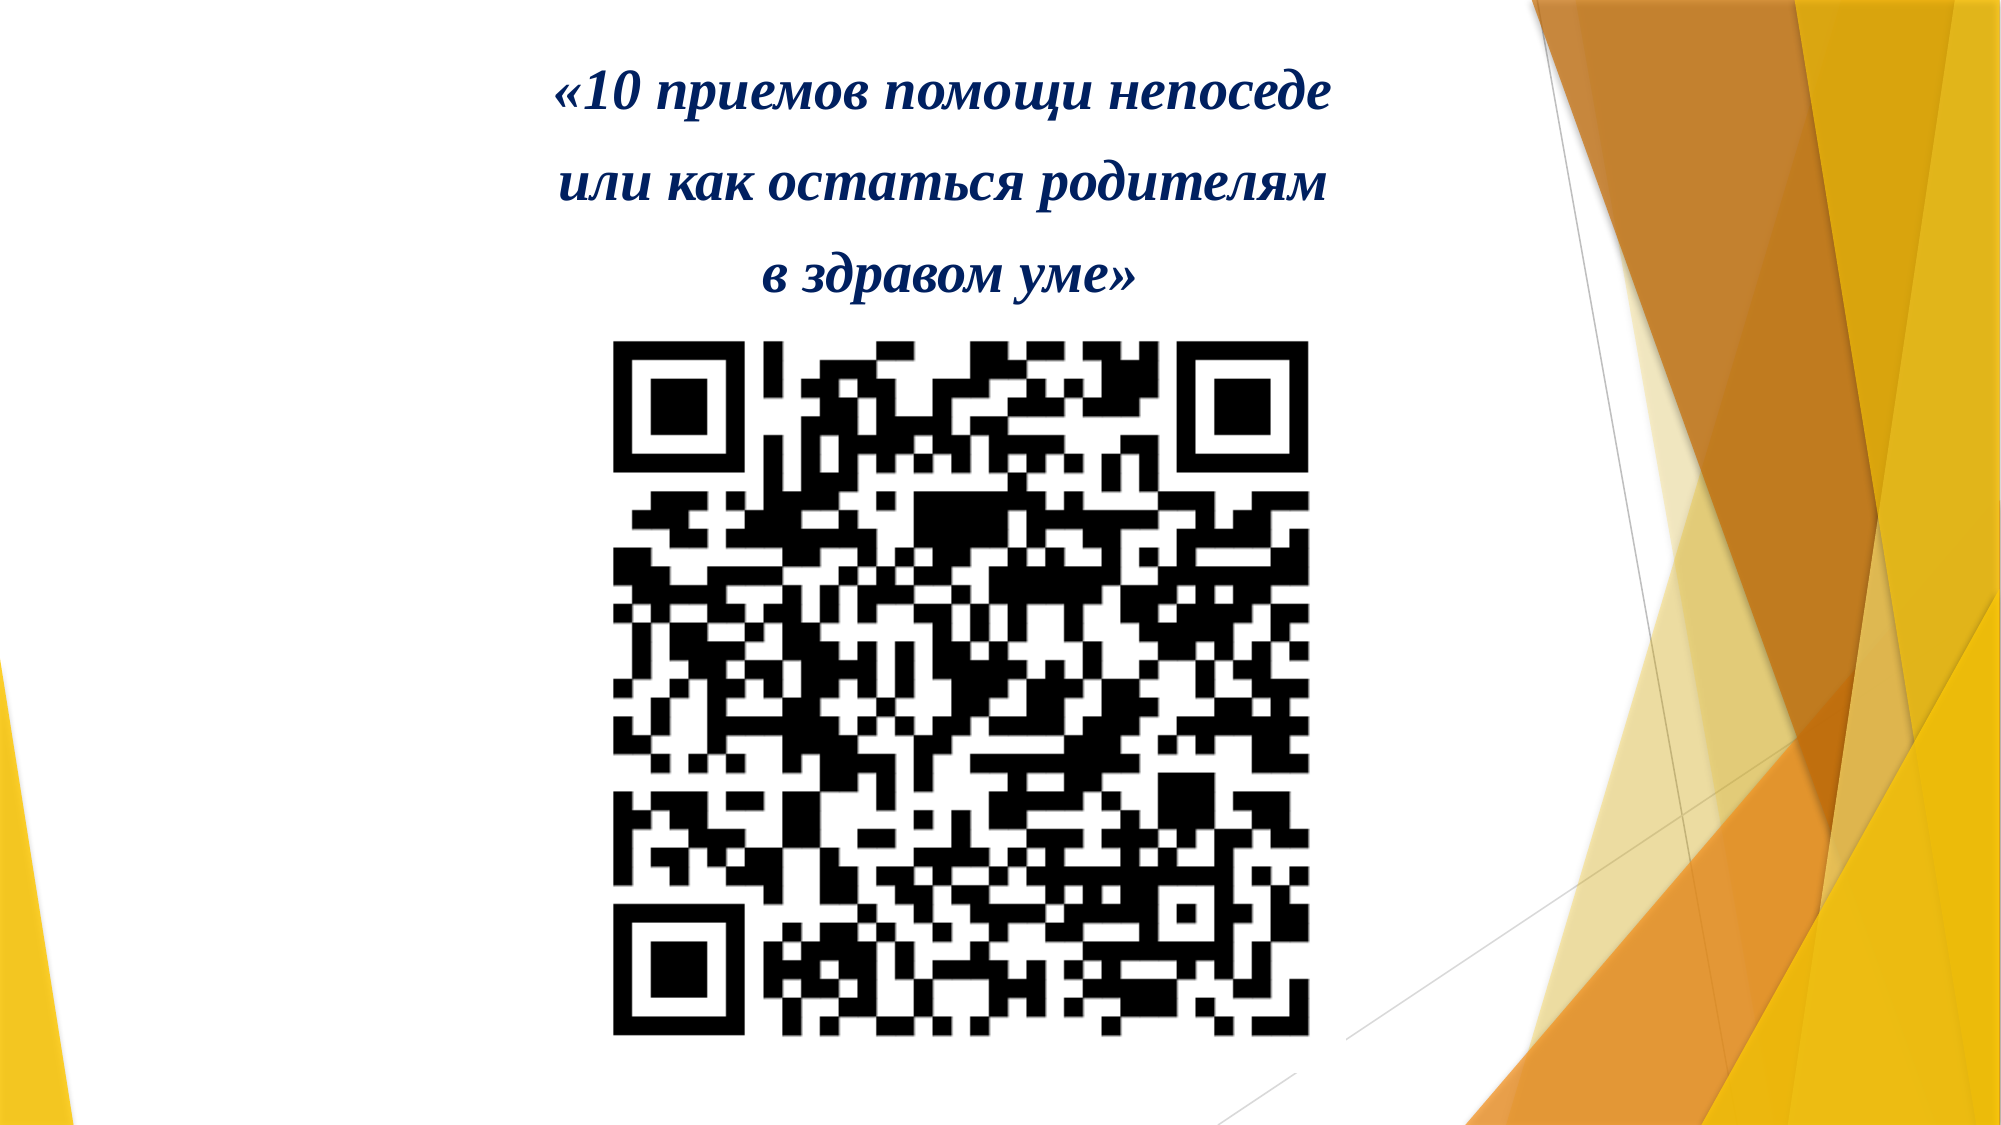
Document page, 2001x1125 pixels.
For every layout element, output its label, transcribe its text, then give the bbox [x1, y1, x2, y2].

text_box «10 приемов помощи непоседе или как остаться родителям в здравом уме» [172, 38, 1730, 311]
picture [576, 303, 1347, 1074]
